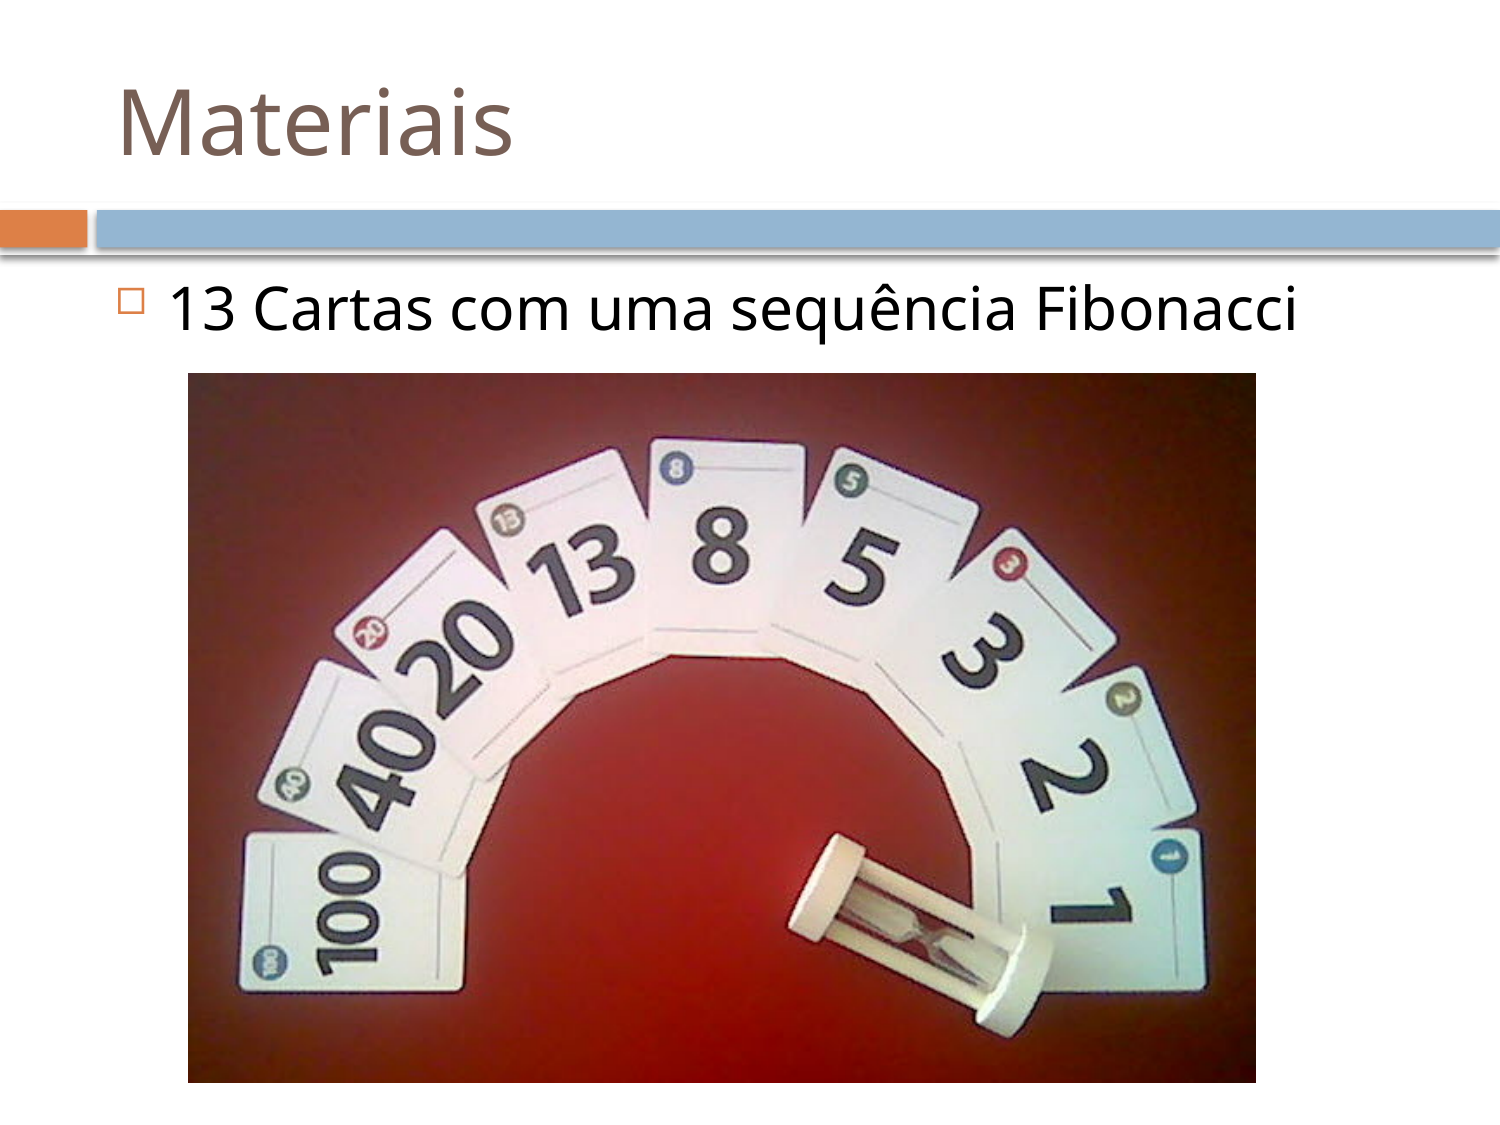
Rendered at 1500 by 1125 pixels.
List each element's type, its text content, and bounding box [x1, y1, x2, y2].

title Materiais [100, 37, 1438, 200]
picture [188, 373, 1256, 1083]
list 13 Cartas com uma sequência Fibonacci [100, 262, 1438, 1000]
